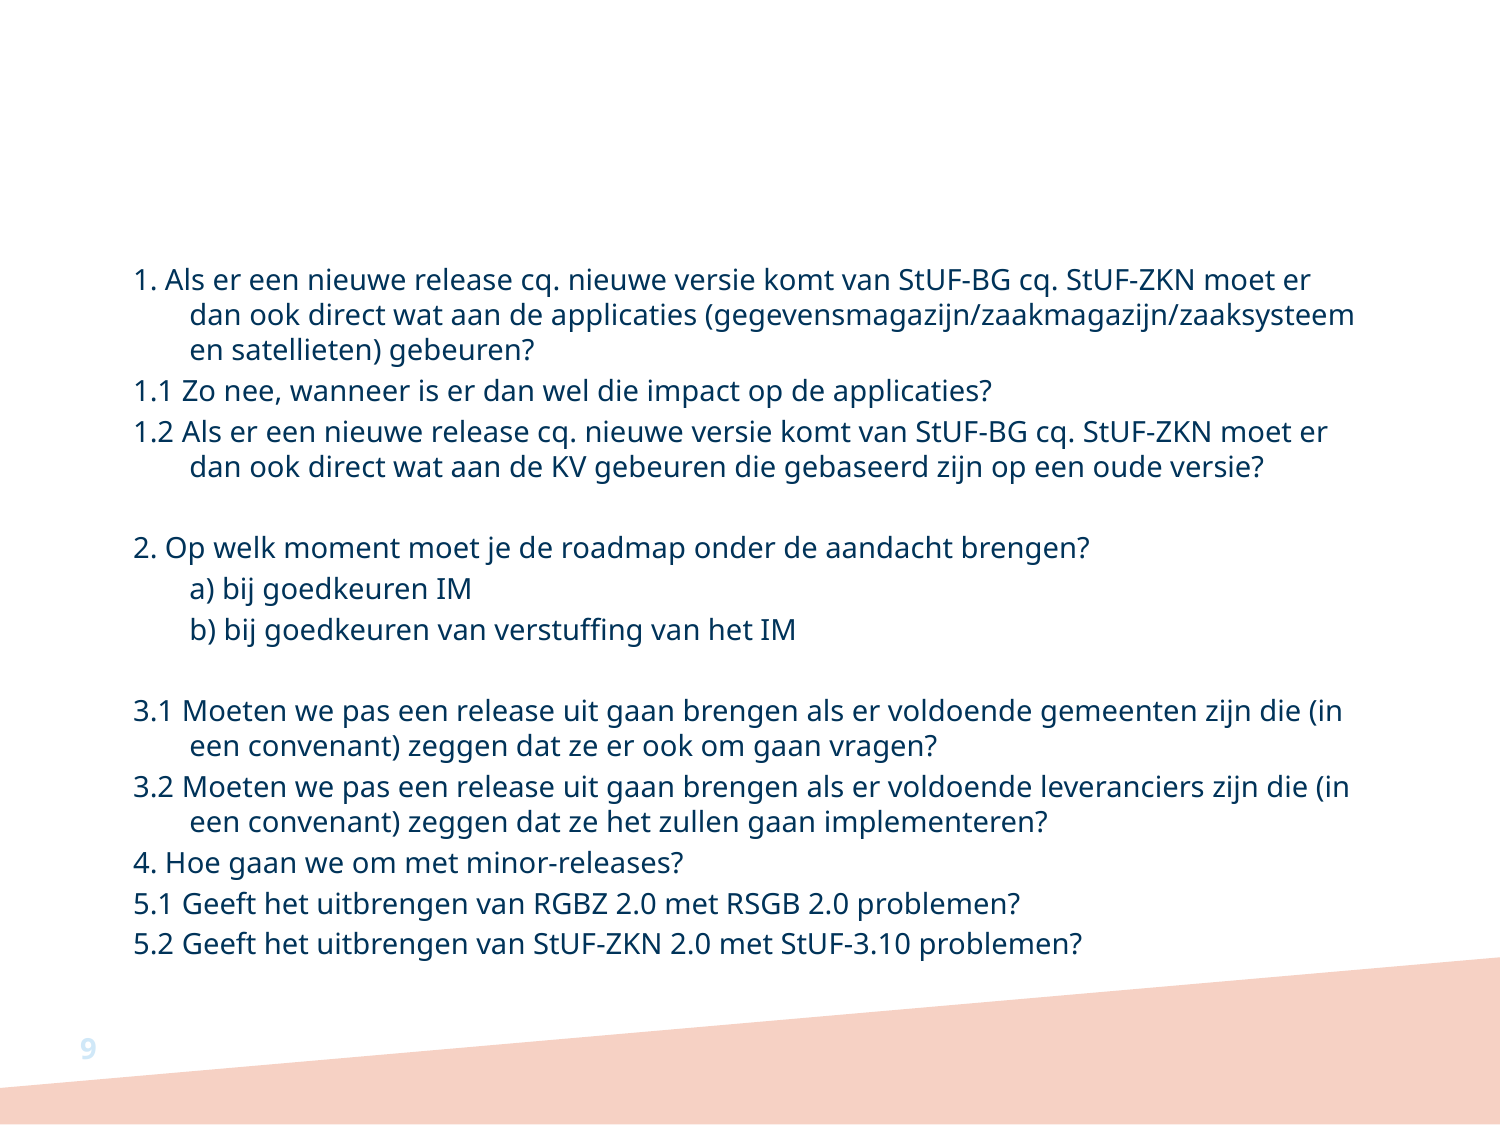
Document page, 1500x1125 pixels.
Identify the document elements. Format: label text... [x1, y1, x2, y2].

slide_number 9 [64, 1023, 172, 1071]
list 1. Als er een nieuwe release cq. nieuwe versie komt van StUF-BG cq. StUF-ZKN moet er dan ook direct wat aan de applicaties (gegevensmagazijn/zaakmagazijn/zaaksysteem en satellieten) gebeuren? 1.1 Zo nee, wanneer is er dan wel die impact op de applicaties? 1.2 Als er een nieuwe release cq. nieuwe versie komt van StUF-BG cq. StUF-ZKN moet er dan ook direct wat aan de KV gebeuren die gebaseerd zijn op een oude versie? 2. Op welk moment moet je de roadmap onder de aandacht brengen? a) bij goedkeuren IM b) bij goedkeuren van verstuffing van het IM 3.1 Moeten we pas een release uit gaan brengen als er voldoende gemeenten zijn die (in een convenant) zeggen dat ze er ook om gaan vragen? 3.2 Moeten we pas een release uit gaan brengen als er voldoende leveranciers zijn die (in een convenant) zeggen dat ze het zullen gaan implementeren? 4. Hoe gaan we om met minor-releases? 5.1 Geeft het uitbrengen van RGBZ 2.0 met RSGB 2.0 problemen? 5.2 Geeft het uitbrengen van StUF-ZKN 2.0 met StUF-3.10 problemen? [118, 253, 1382, 975]
